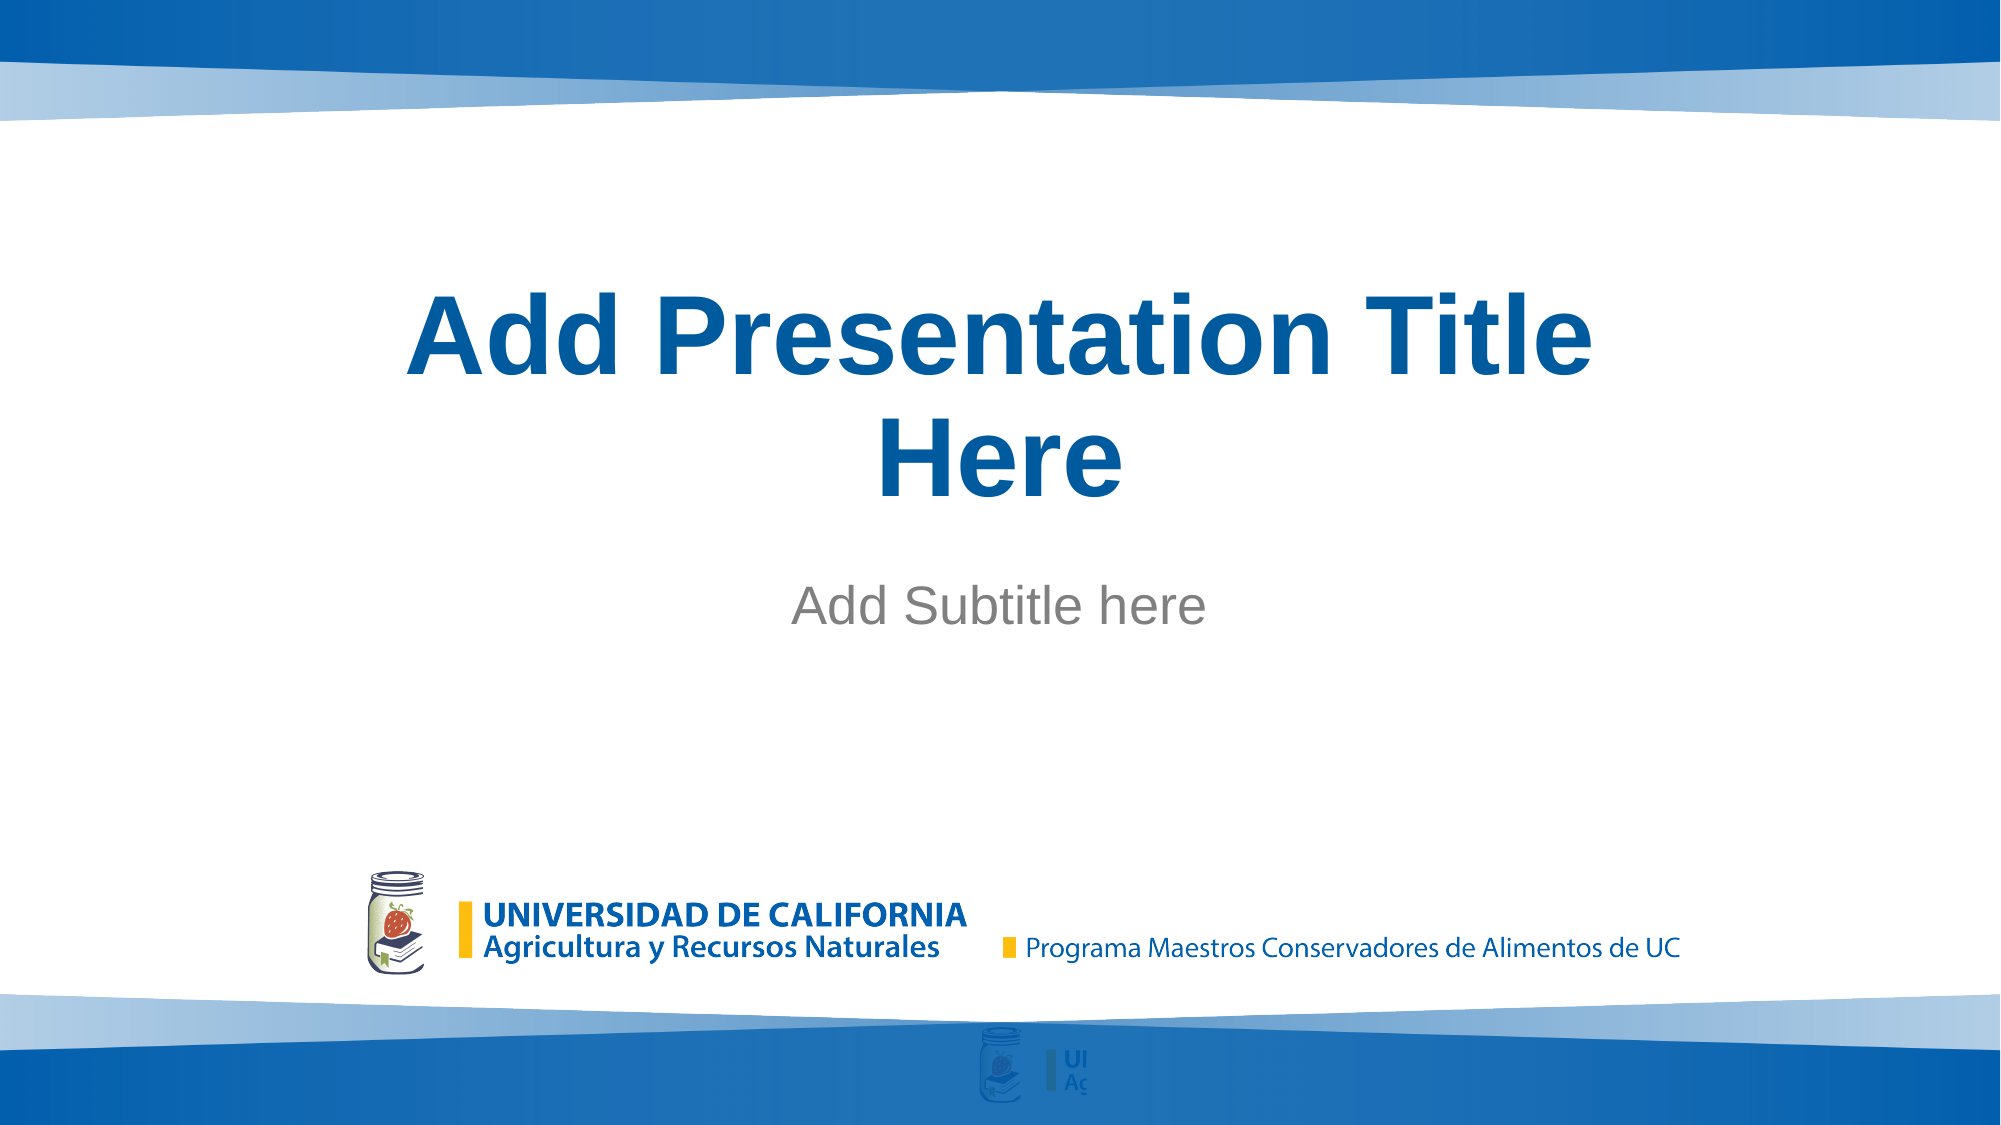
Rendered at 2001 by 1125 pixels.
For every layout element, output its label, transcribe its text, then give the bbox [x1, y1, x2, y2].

title Add Presentation Title Here [249, 136, 1750, 529]
picture [0, 0, 2001, 143]
subtitle Add Subtitle here [249, 569, 1750, 842]
picture [0, 842, 2001, 1125]
